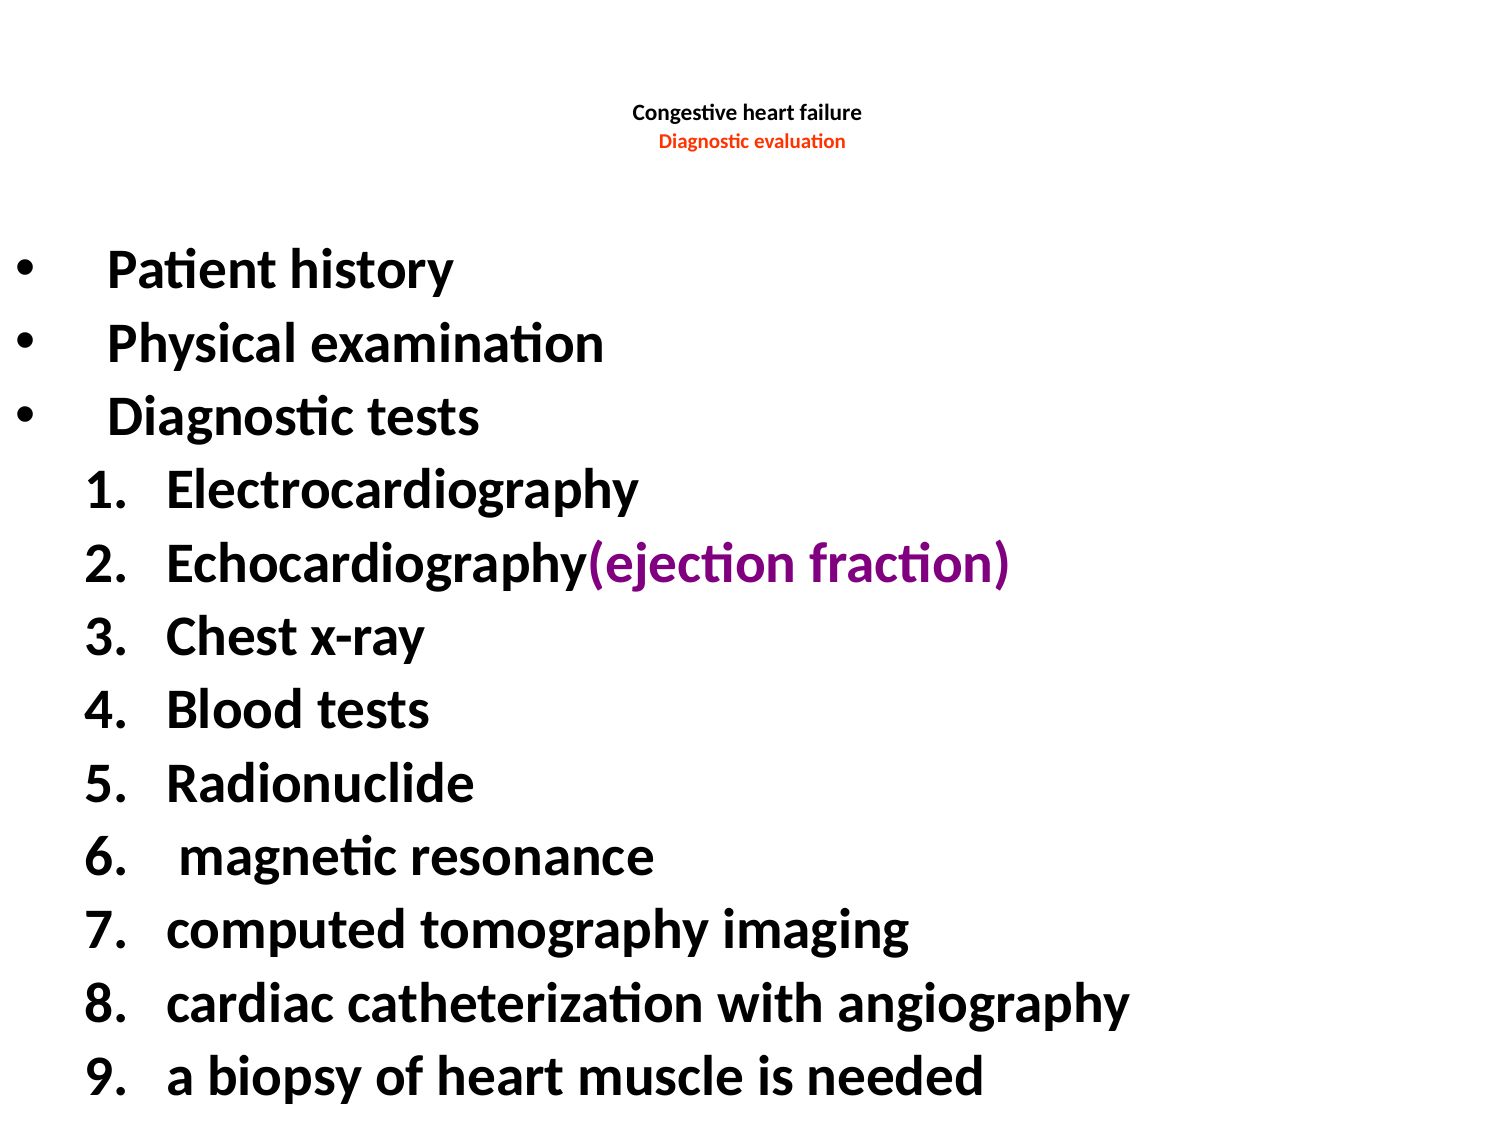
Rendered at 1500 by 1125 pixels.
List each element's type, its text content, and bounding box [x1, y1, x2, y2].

list Patient history Physical examination Diagnostic tests Electrocardiography Echocardiography(ejection fraction) Chest x-ray Blood tests Radionuclide magnetic resonance computed tomography imaging cardiac catheterization with angiography a biopsy of heart muscle is needed [0, 231, 1500, 1125]
title Congestive heart failure Diagnostic evaluation [75, 90, 1425, 161]
